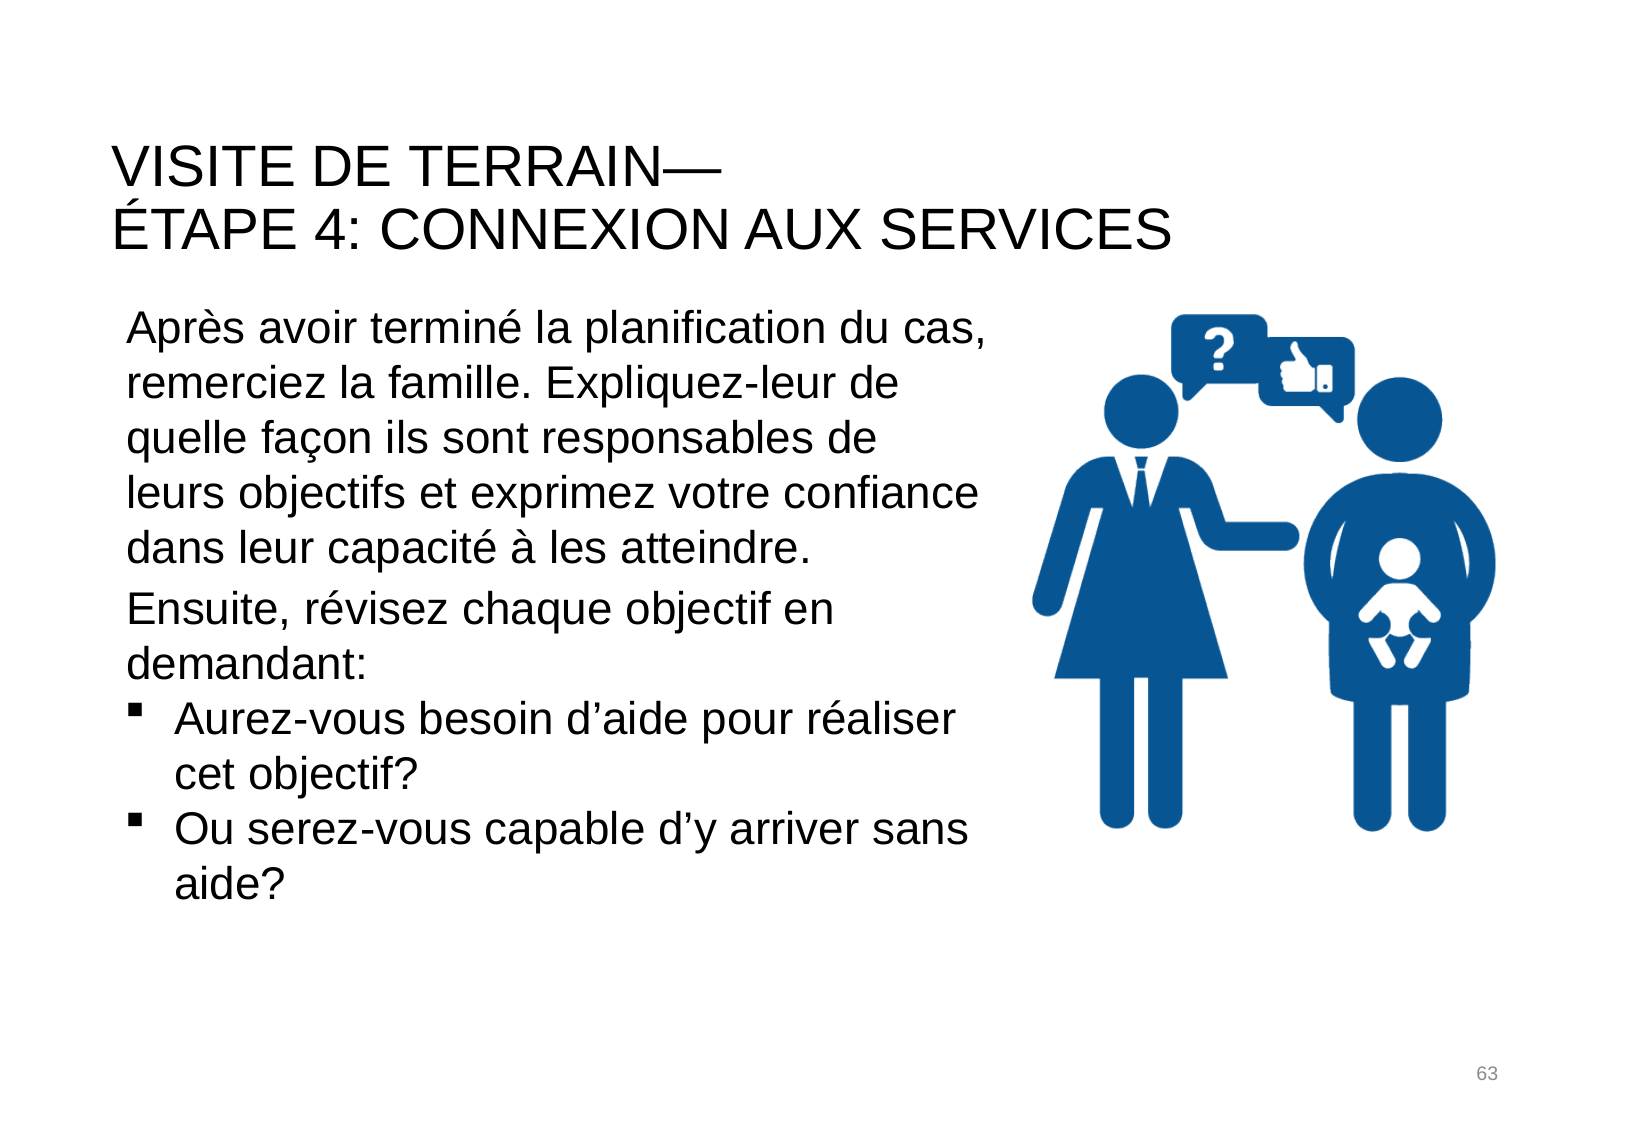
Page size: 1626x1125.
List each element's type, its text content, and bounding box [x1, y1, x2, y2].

slide_number 63 [1147, 1042, 1514, 1103]
list Après avoir terminé la planification du cas, remerciez la famille. Expliquez-leur de quelle façon ils sont responsables de leurs objectifs et exprimez votre confiance dans leur capacité à les atteindre. Ensuite, révisez chaque objectif en demandant: Aurez-vous besoin d’aide pour réaliser cet objectif? Ou serez-vous capable d’y arriver sans aide? [111, 297, 991, 1014]
title Visite de terrain— étape 4: Connexion aux services [111, 59, 1514, 270]
picture [1017, 298, 1514, 1015]
